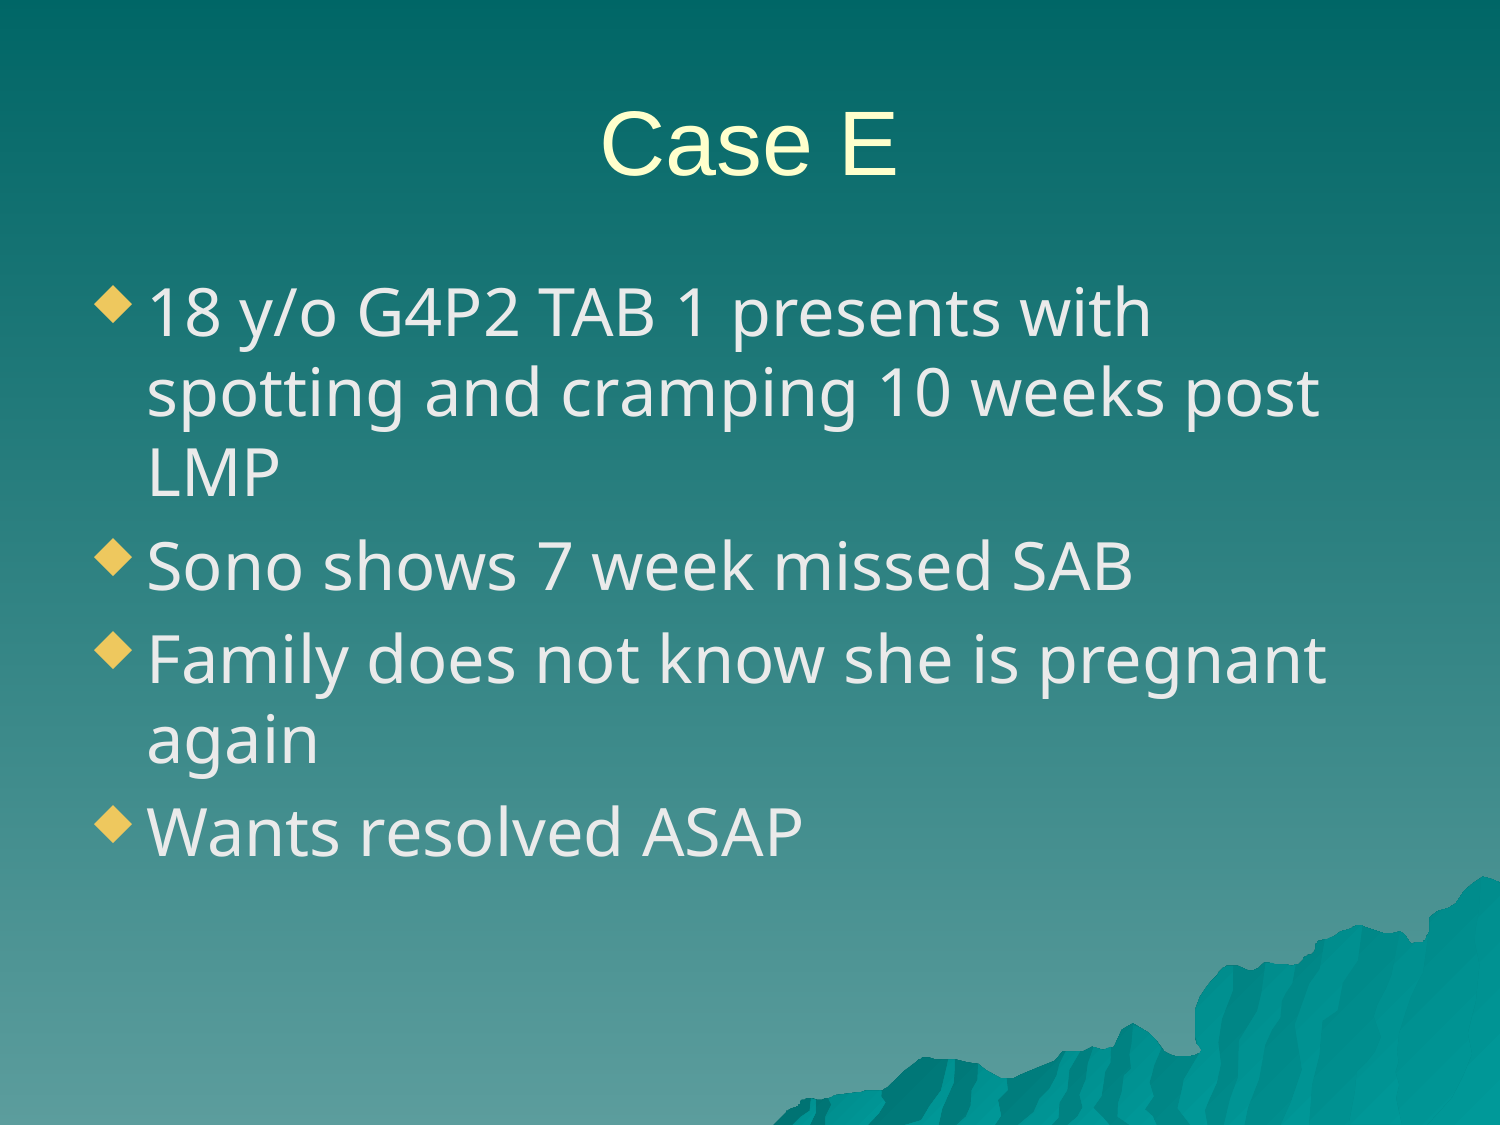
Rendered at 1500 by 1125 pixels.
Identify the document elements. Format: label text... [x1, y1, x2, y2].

list 18 y/o G4P2 TAB 1 presents with spotting and cramping 10 weeks post LMP Sono shows 7 week missed SAB Family does not know she is pregnant again Wants resolved ASAP [74, 262, 1426, 1006]
title Case E [74, 45, 1426, 233]
